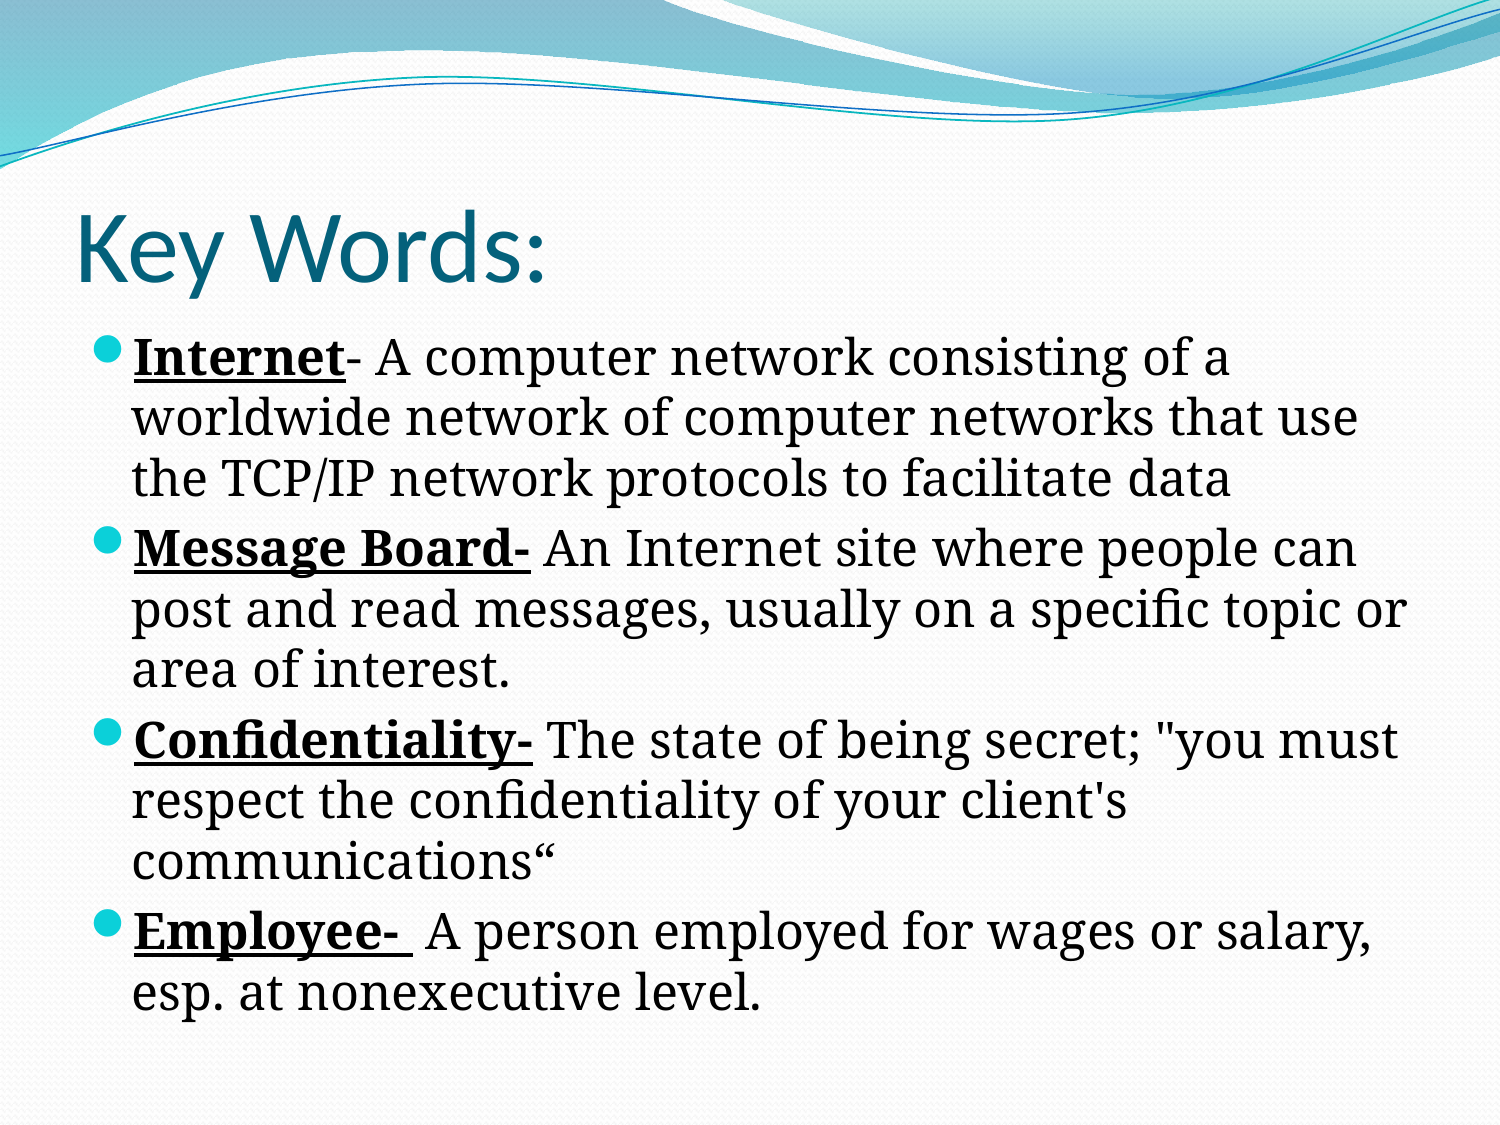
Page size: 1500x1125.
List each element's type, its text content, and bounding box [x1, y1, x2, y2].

title Key Words: [75, 115, 1425, 303]
list Internet- A computer network consisting of a worldwide network of computer networks that use the TCP/IP network protocols to facilitate data Message Board- An Internet site where people can post and read messages, usually on a specific topic or area of interest. Confidentiality- The state of being secret; "you must respect the confidentiality of your client's communications“ Employee- A person employed for wages or salary, esp. at nonexecutive level. [75, 317, 1425, 1038]
